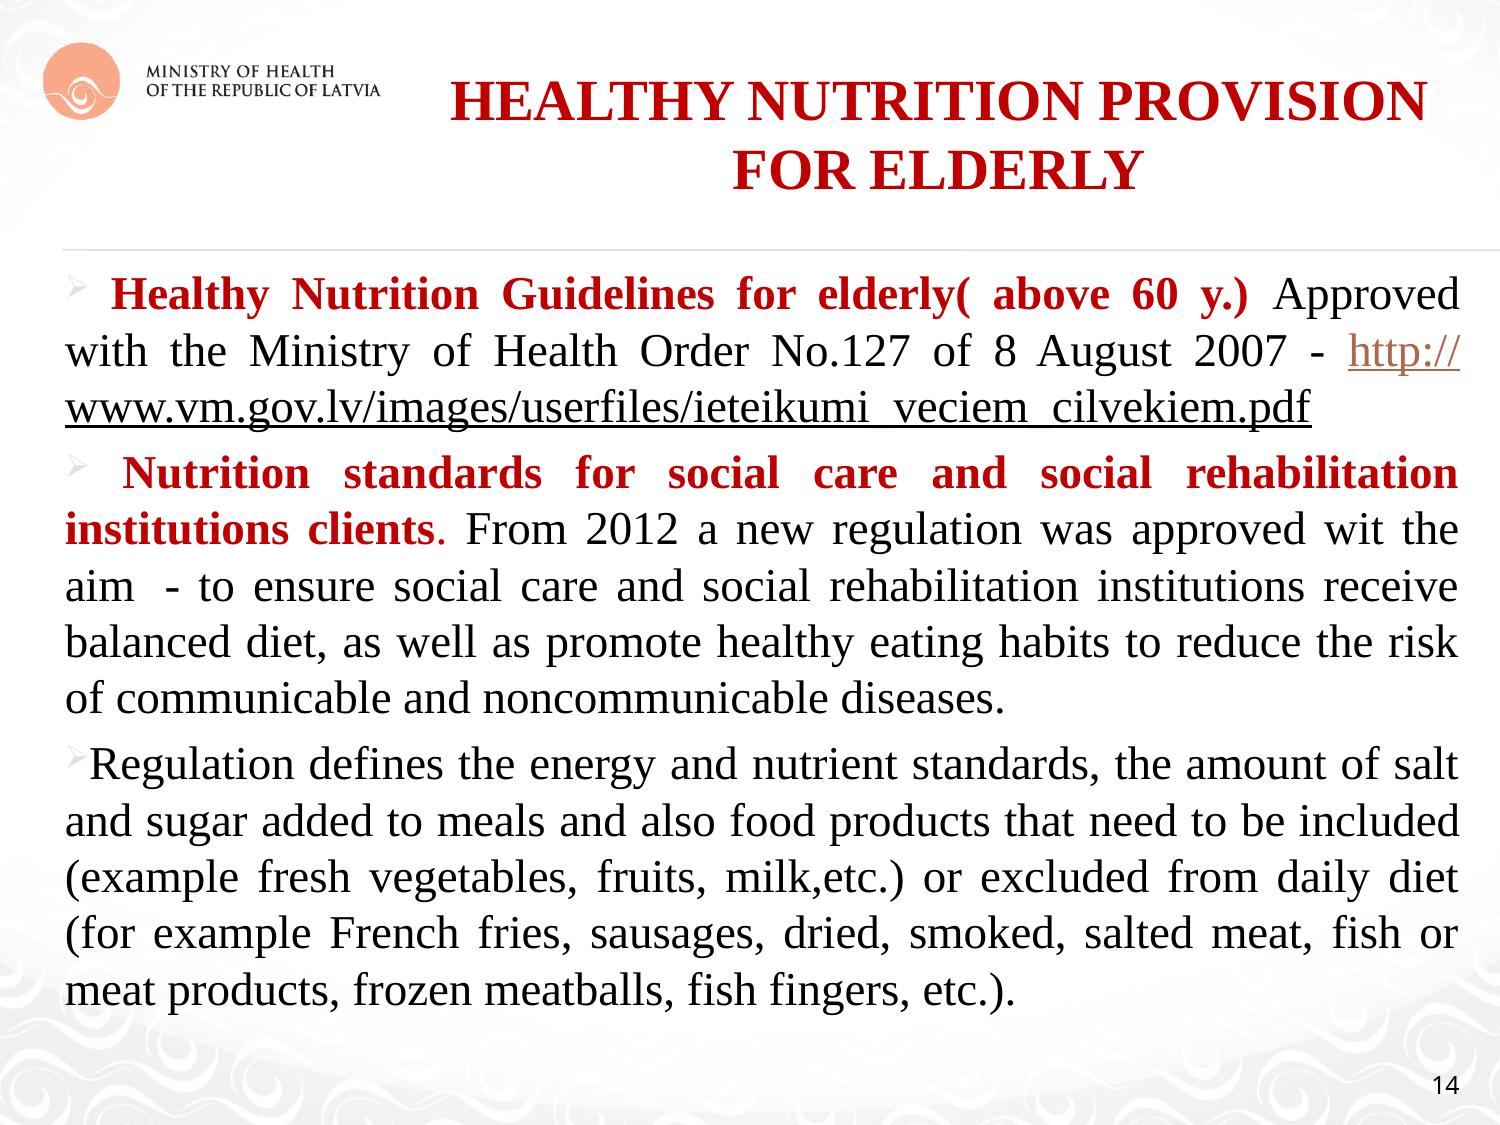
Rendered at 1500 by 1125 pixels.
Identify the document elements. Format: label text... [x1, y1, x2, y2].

title Healthy nutrition provision for elderly [419, 19, 1460, 245]
list Healthy Nutrition Guidelines for elderly( above 60 y.) Approved with the Ministry of Health Order No.127 of 8 August 2007 - http://www.vm.gov.lv/images/userfiles/ieteikumi_veciem_cilvekiem.pdf Nutrition standards for social care and social rehabilitation institutions clients. From 2012 a new regulation was approved wit the aim - to ensure social care and social rehabilitation institutions receive balanced diet, as well as promote healthy eating habits to reduce the risk of communicable and noncommunicable diseases. Regulation defines the energy and nutrient standards, the amount of salt and sugar added to meals and also food products that need to be included (example fresh vegetables, fruits, milk,etc.) or excluded from daily diet (for example French fries, sausages, dried, smoked, salted meat, fish or meat products, frozen meatballs, fish fingers, etc.). [50, 255, 1475, 1035]
picture [0, 0, 1500, 1125]
slide_number 14 [1350, 1061, 1475, 1103]
